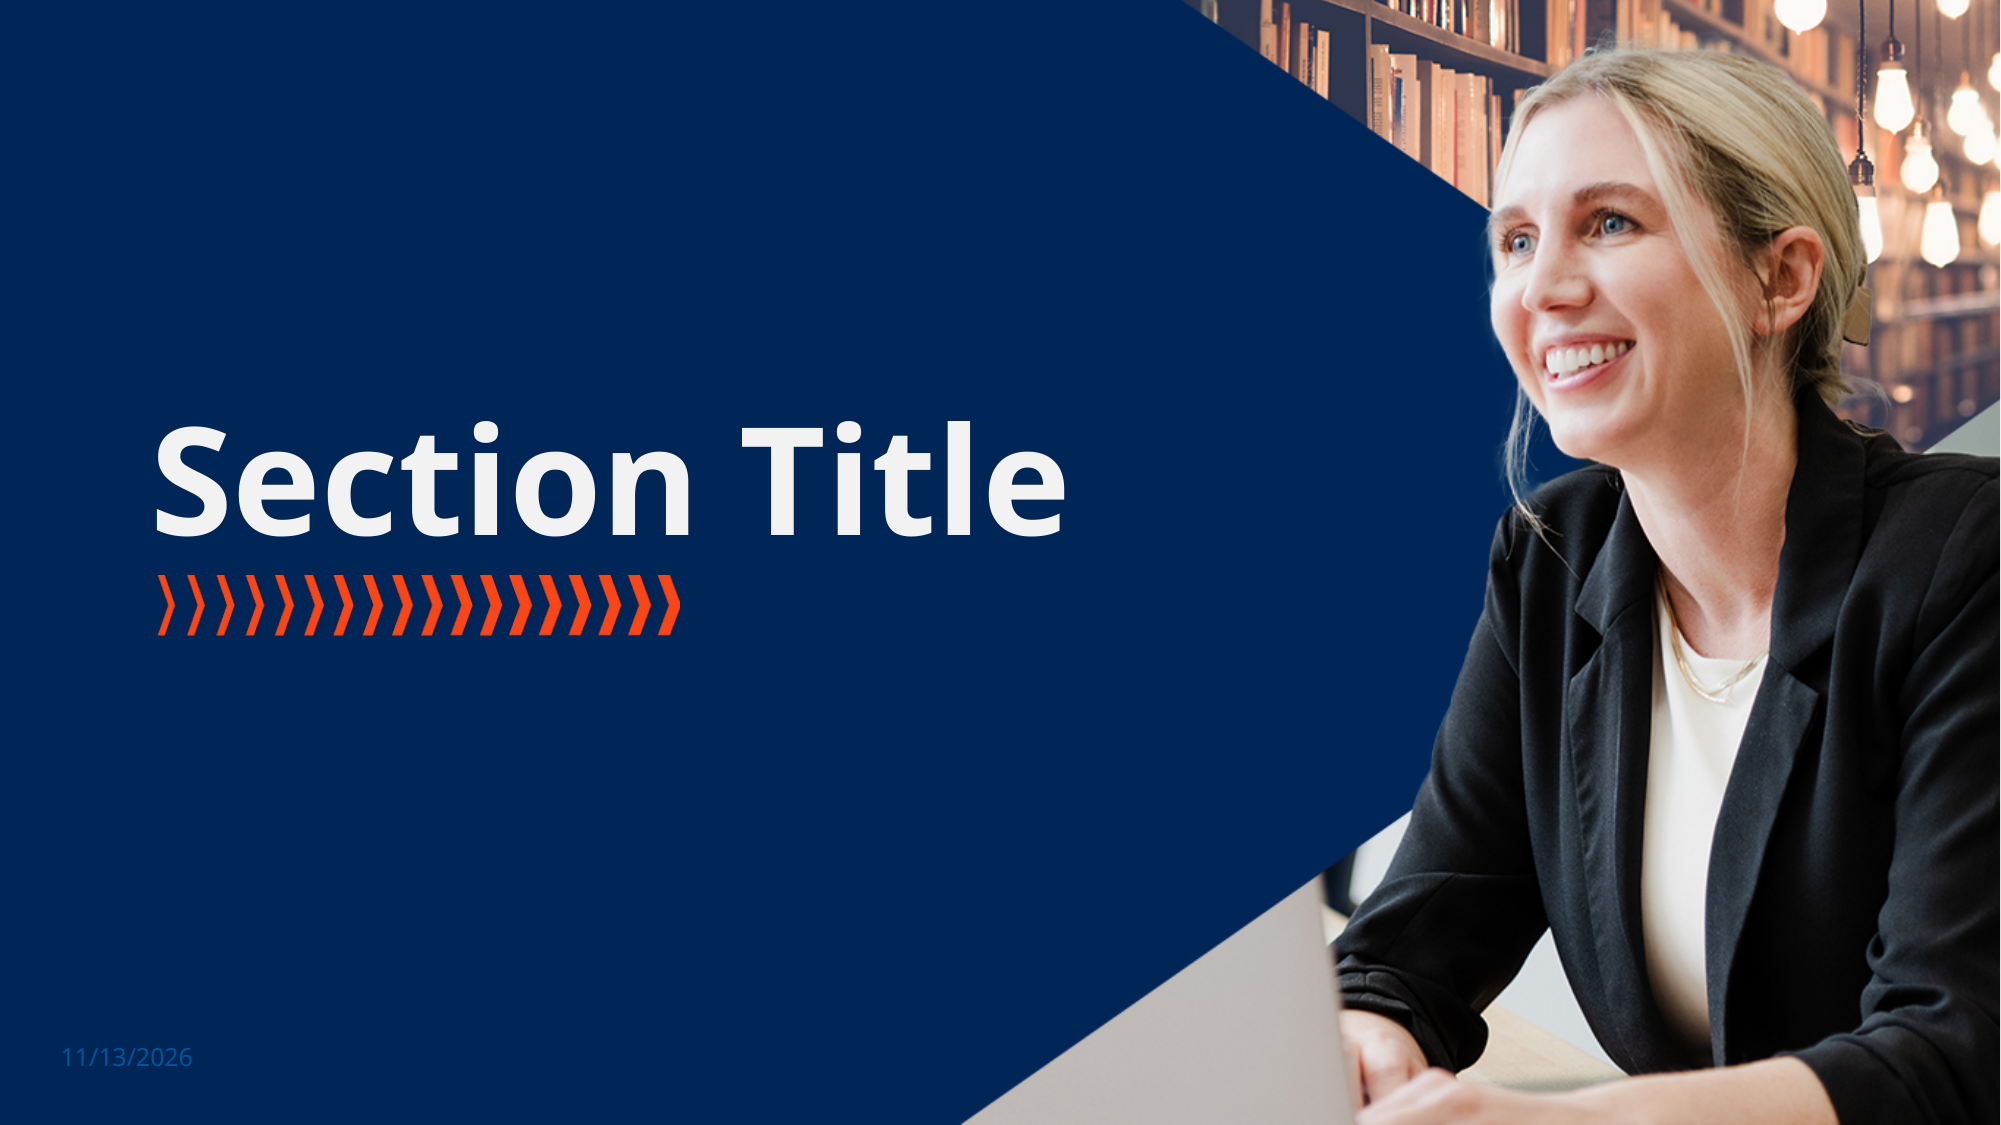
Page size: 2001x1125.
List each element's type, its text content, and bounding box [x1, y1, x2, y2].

picture [0, 0, 2001, 1125]
text_box 12/6/22 [45, 1028, 1771, 1089]
title Section Title [135, 335, 1158, 576]
